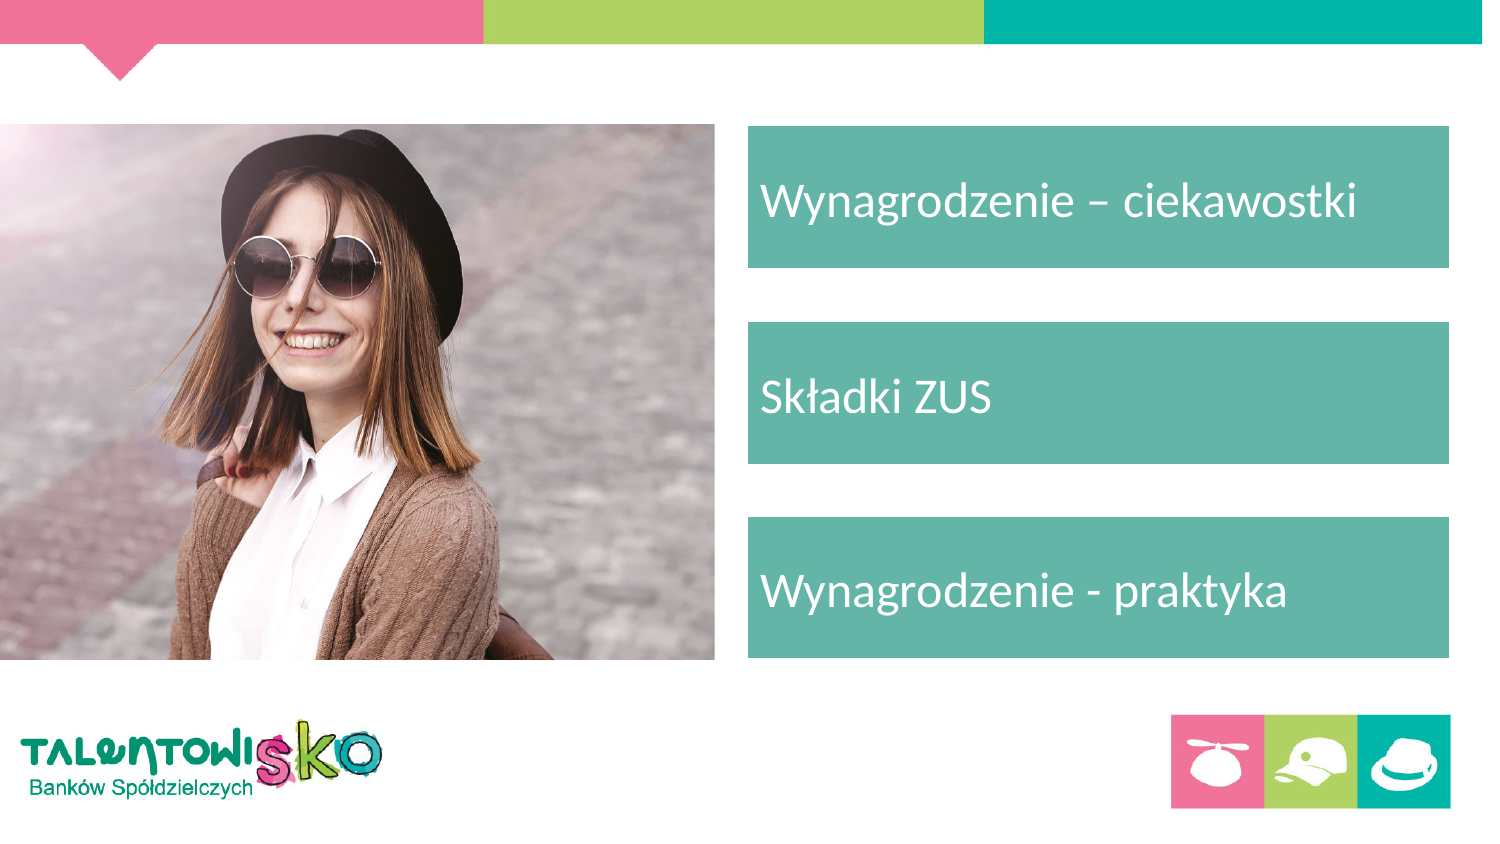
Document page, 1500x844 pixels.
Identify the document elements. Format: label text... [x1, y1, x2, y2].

picture [0, 0, 1483, 844]
text_box Wynagrodzenie – ciekawostki [744, 122, 1453, 272]
text_box Wynagrodzenie - praktyka [744, 513, 1453, 662]
text_box Składki ZUS [744, 318, 1453, 468]
